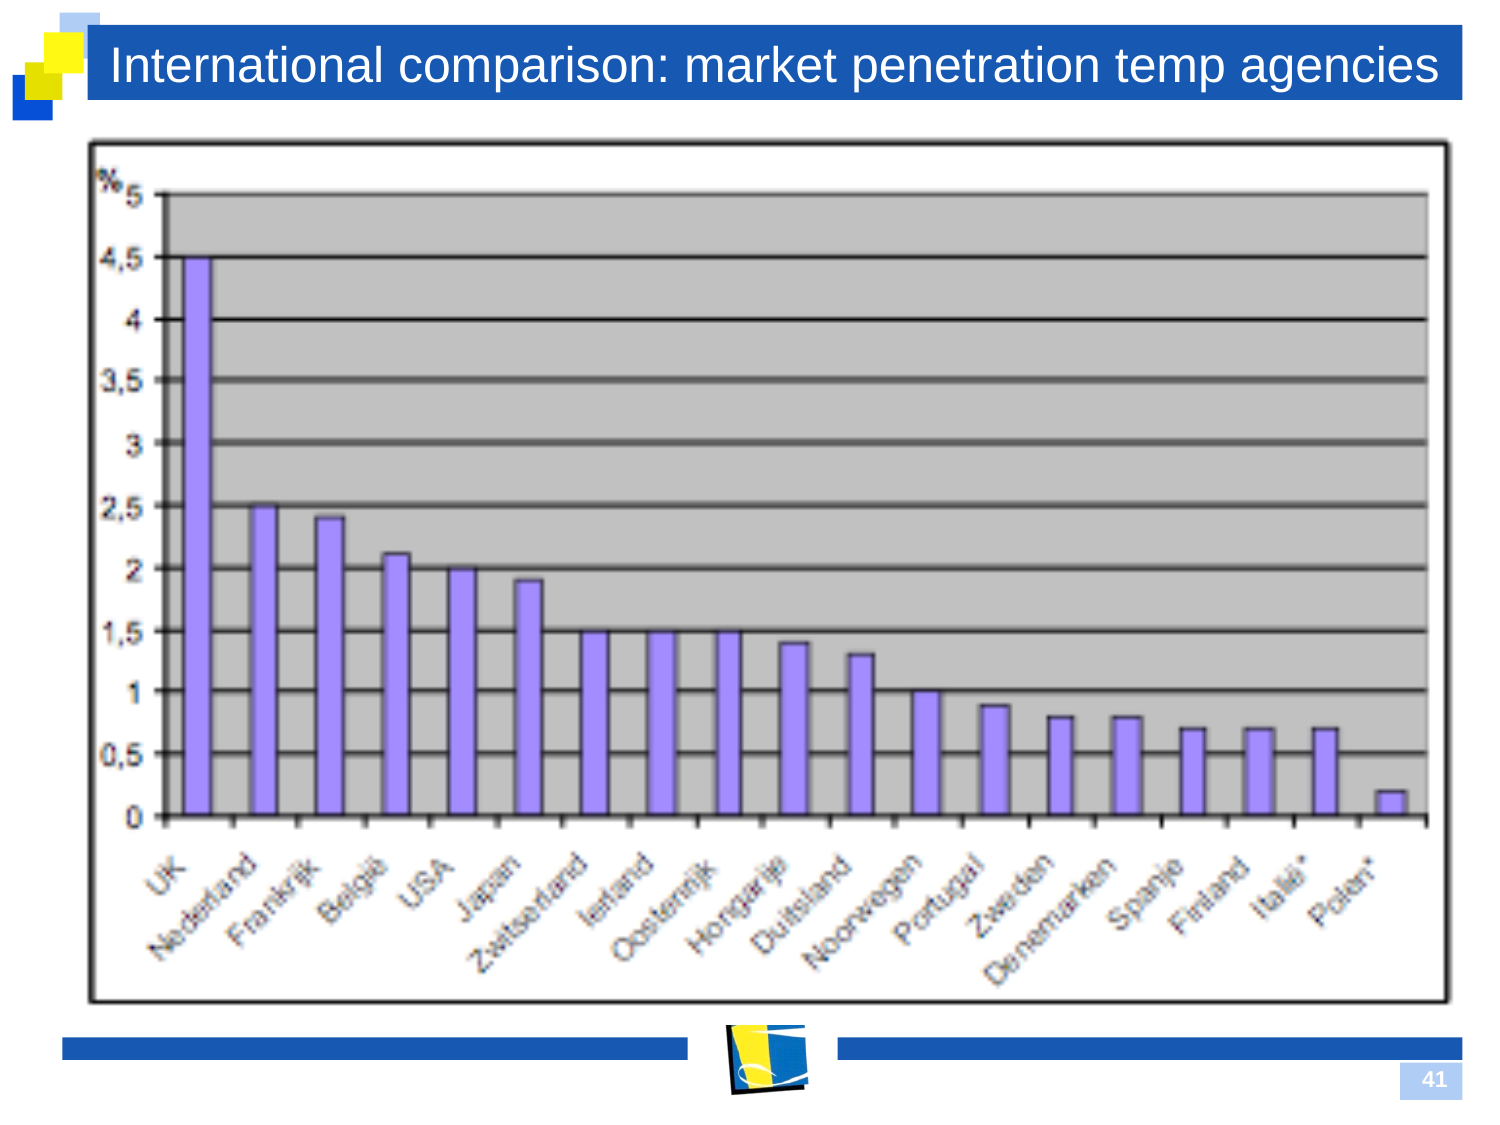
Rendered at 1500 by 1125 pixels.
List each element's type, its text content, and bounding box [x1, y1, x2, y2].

picture [69, 124, 1469, 1026]
slide_number 41 [1399, 1062, 1463, 1101]
title International comparison: market penetration temp agencies [87, 24, 1463, 101]
